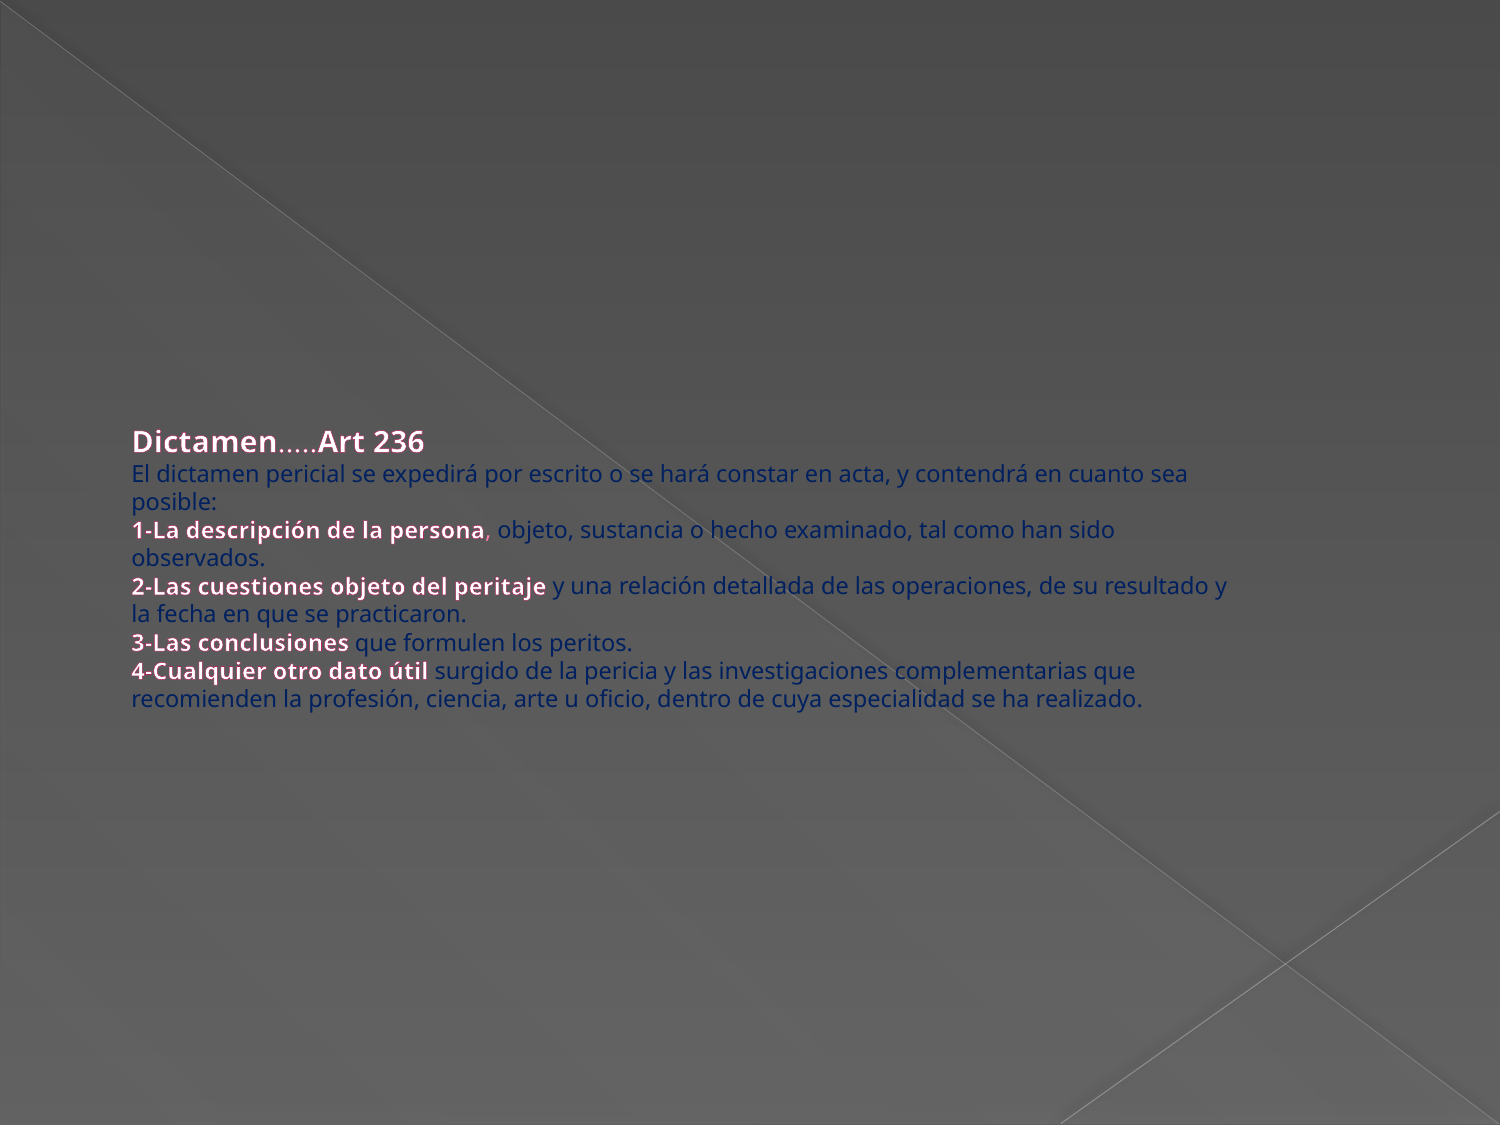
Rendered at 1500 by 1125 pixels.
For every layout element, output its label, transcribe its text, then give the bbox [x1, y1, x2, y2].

title Dictamen…..Art 236 El dictamen pericial se expedirá por escrito o se hará constar en acta, y contendrá en cuanto sea posible: 1-La descripción de la persona, objeto, sustancia o hecho examinado, tal como han sido observados. 2-Las cuestiones objeto del peritaje y una relación detallada de las operaciones, de su resultado y la fecha en que se practicaron. 3-Las conclusiones que formulen los peritos. 4-Cualquier otro dato útil surgido de la pericia y las investigaciones complementarias que recomienden la profesión, ciencia, arte u oficio, dentro de cuya especialidad se ha realizado. [75, 0, 1258, 1125]
